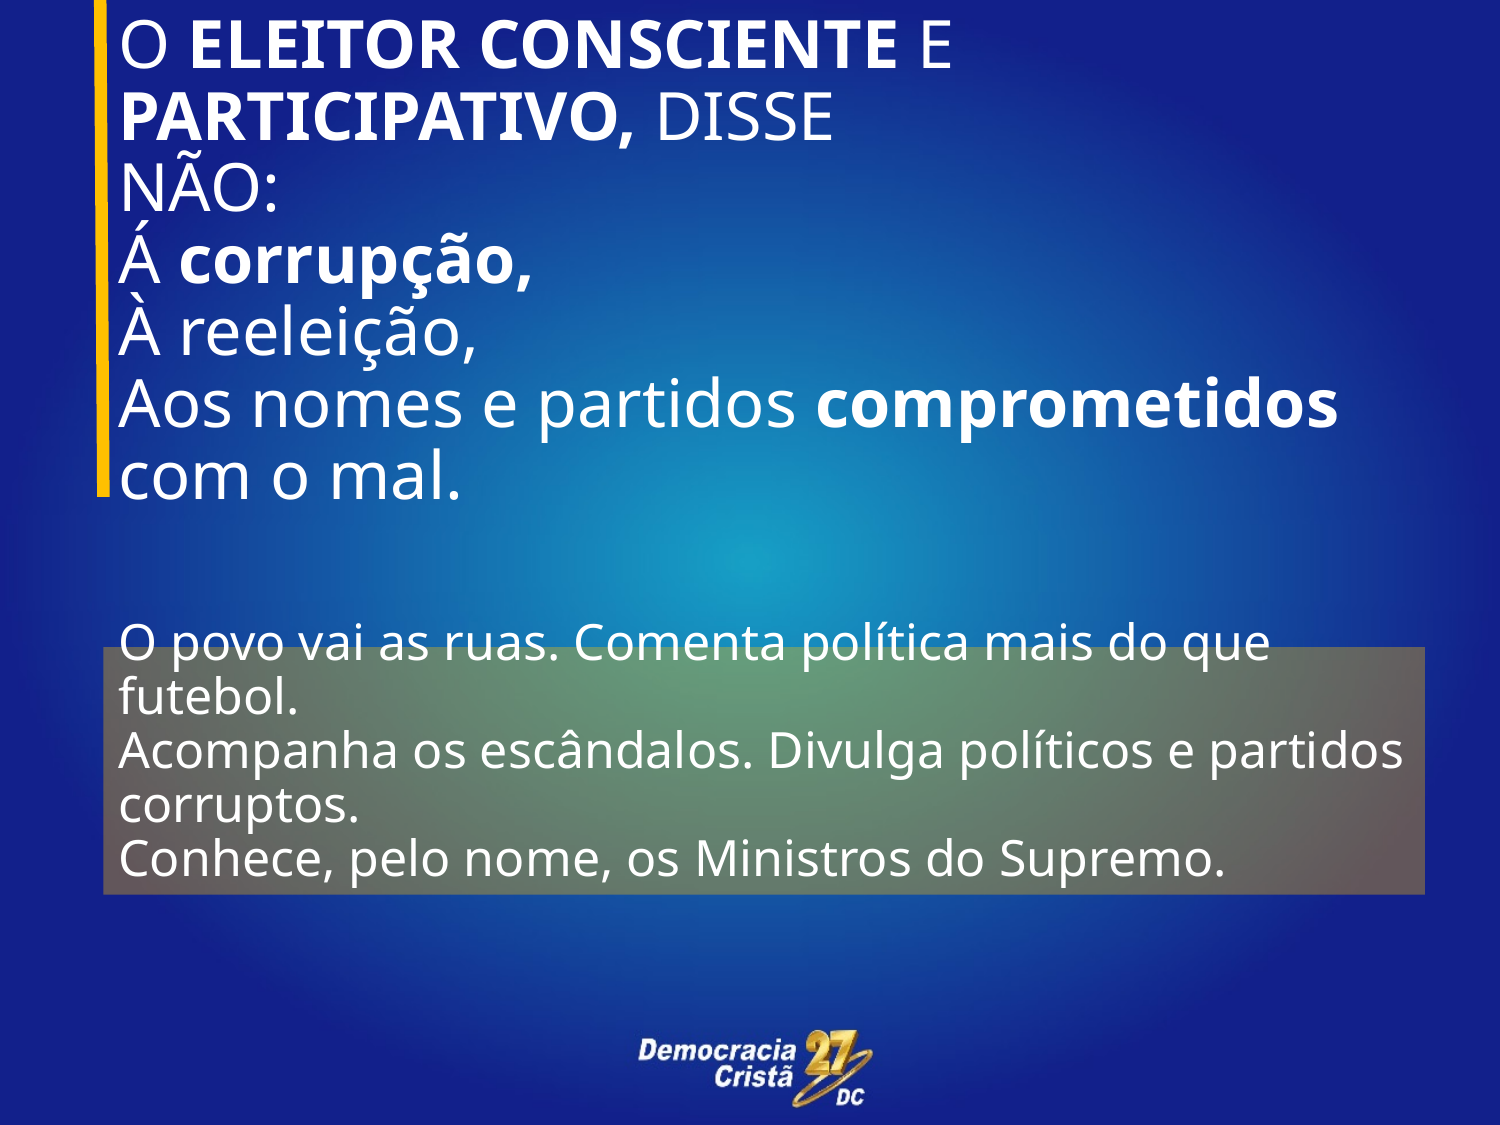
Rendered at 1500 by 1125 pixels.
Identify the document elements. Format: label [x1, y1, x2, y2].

picture [0, 0, 1500, 1125]
text_box [100, 0, 104, 497]
